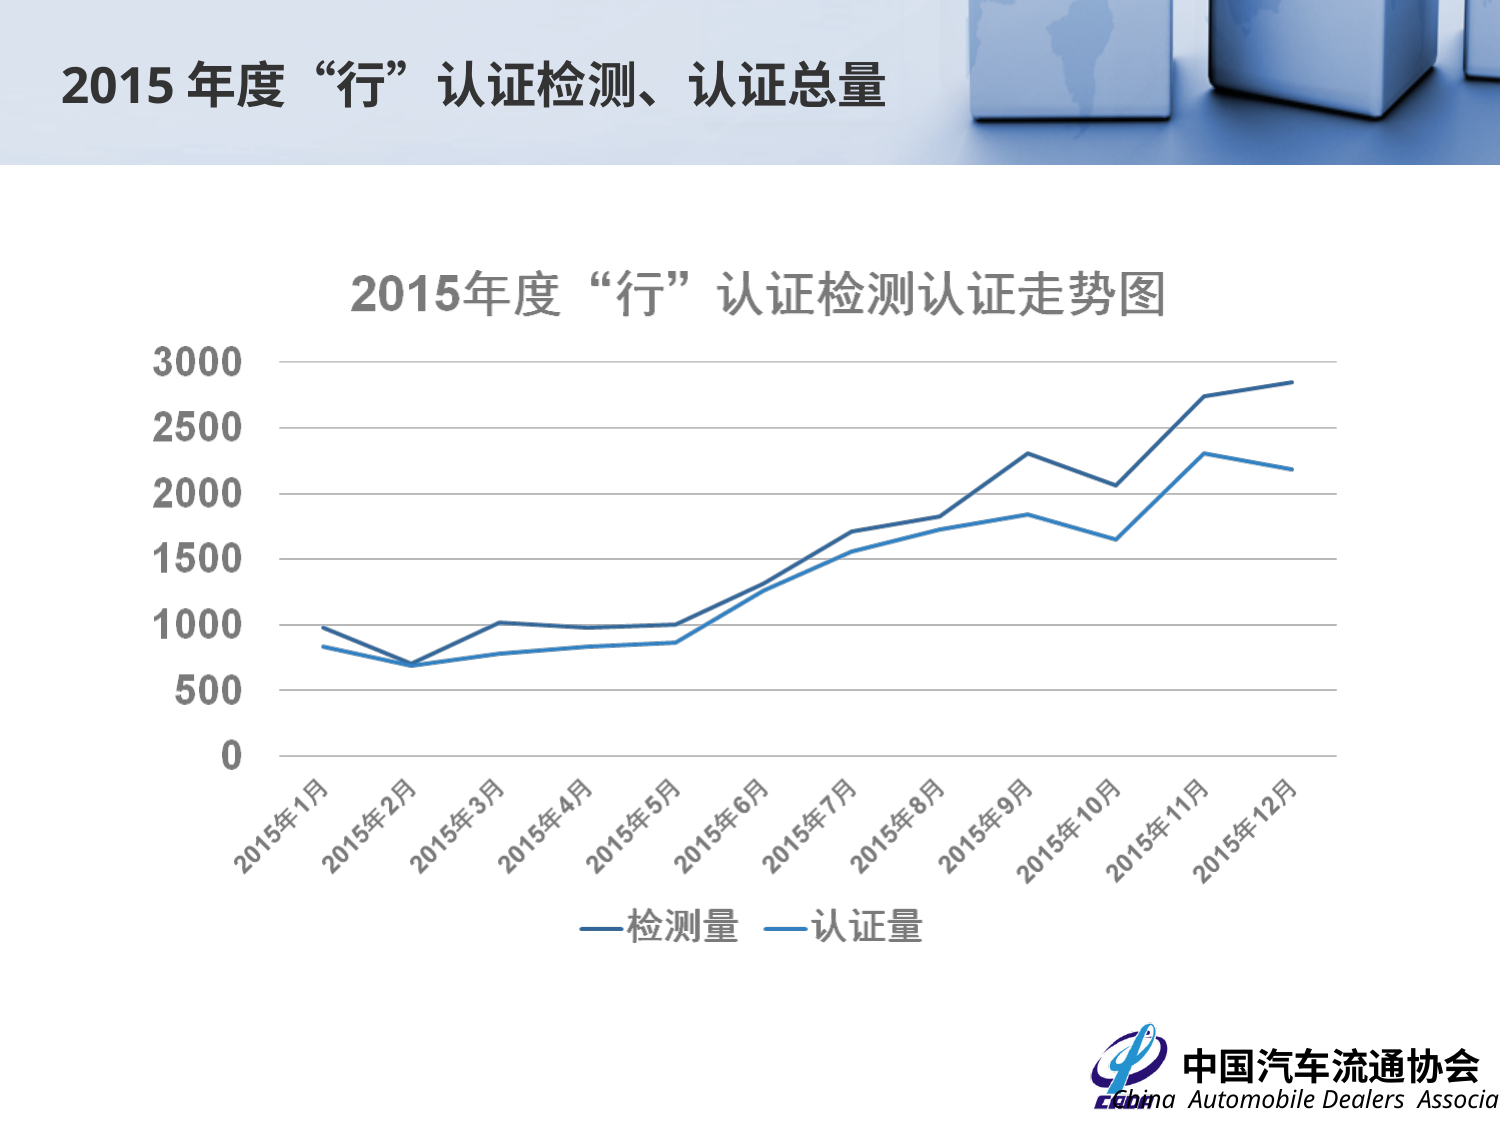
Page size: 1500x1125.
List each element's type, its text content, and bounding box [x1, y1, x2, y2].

text_box 2015年度“行”认证检测、认证总量 [46, 45, 902, 121]
picture [0, 0, 1500, 165]
picture [1164, 1096, 1171, 1106]
title [0, 78, 1116, 164]
picture [1086, 1018, 1172, 1114]
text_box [129, 235, 1368, 977]
